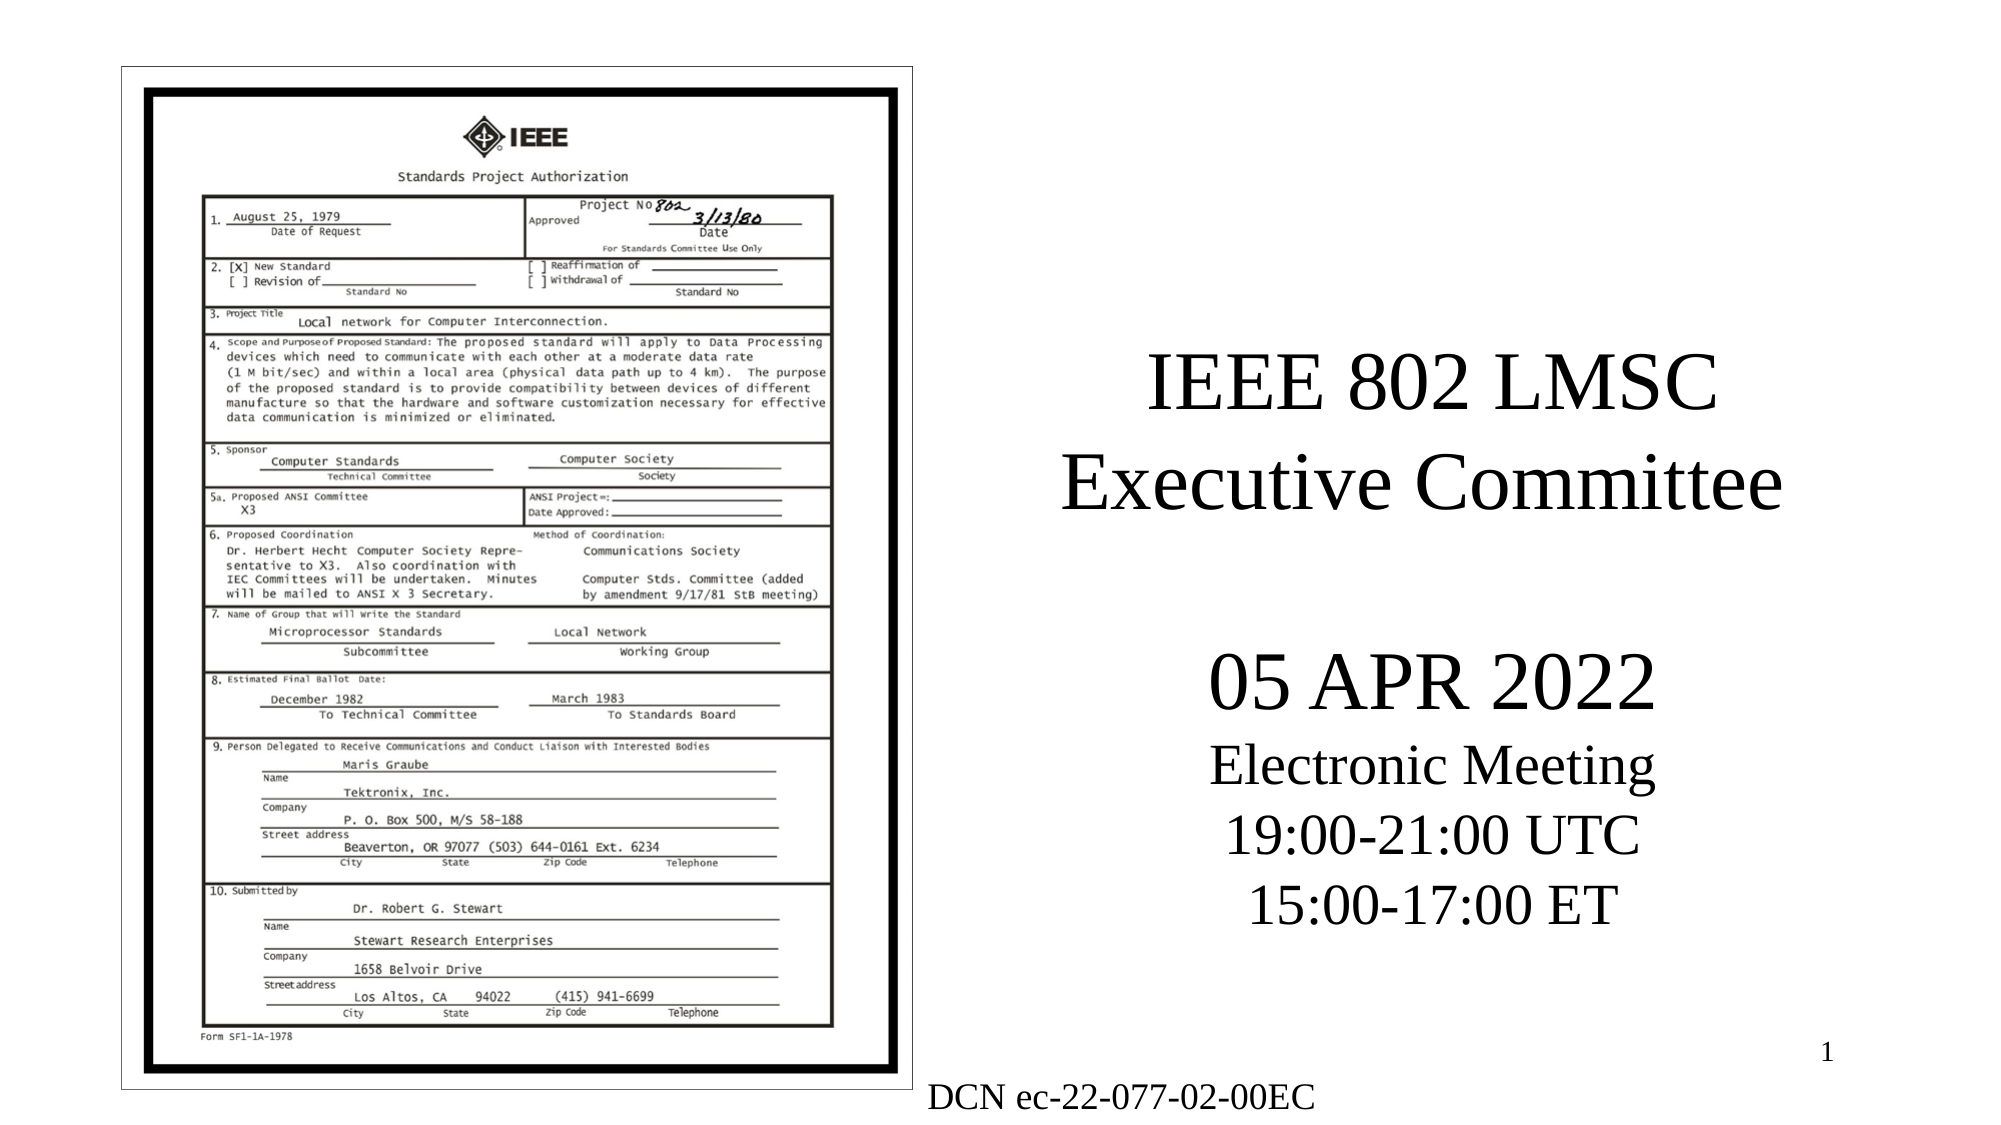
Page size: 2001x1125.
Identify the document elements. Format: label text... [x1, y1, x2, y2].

text_box DCN ec-22-077-02-00EC [912, 1064, 1780, 1125]
title IEEE 802 LMSC Executive Committee 05 APR 2022 Electronic Meeting 19:00-21:00 UTC 15:00-17:00 ET [999, 637, 1867, 826]
picture [121, 66, 913, 1090]
slide_number 1 [1433, 1024, 1851, 1101]
